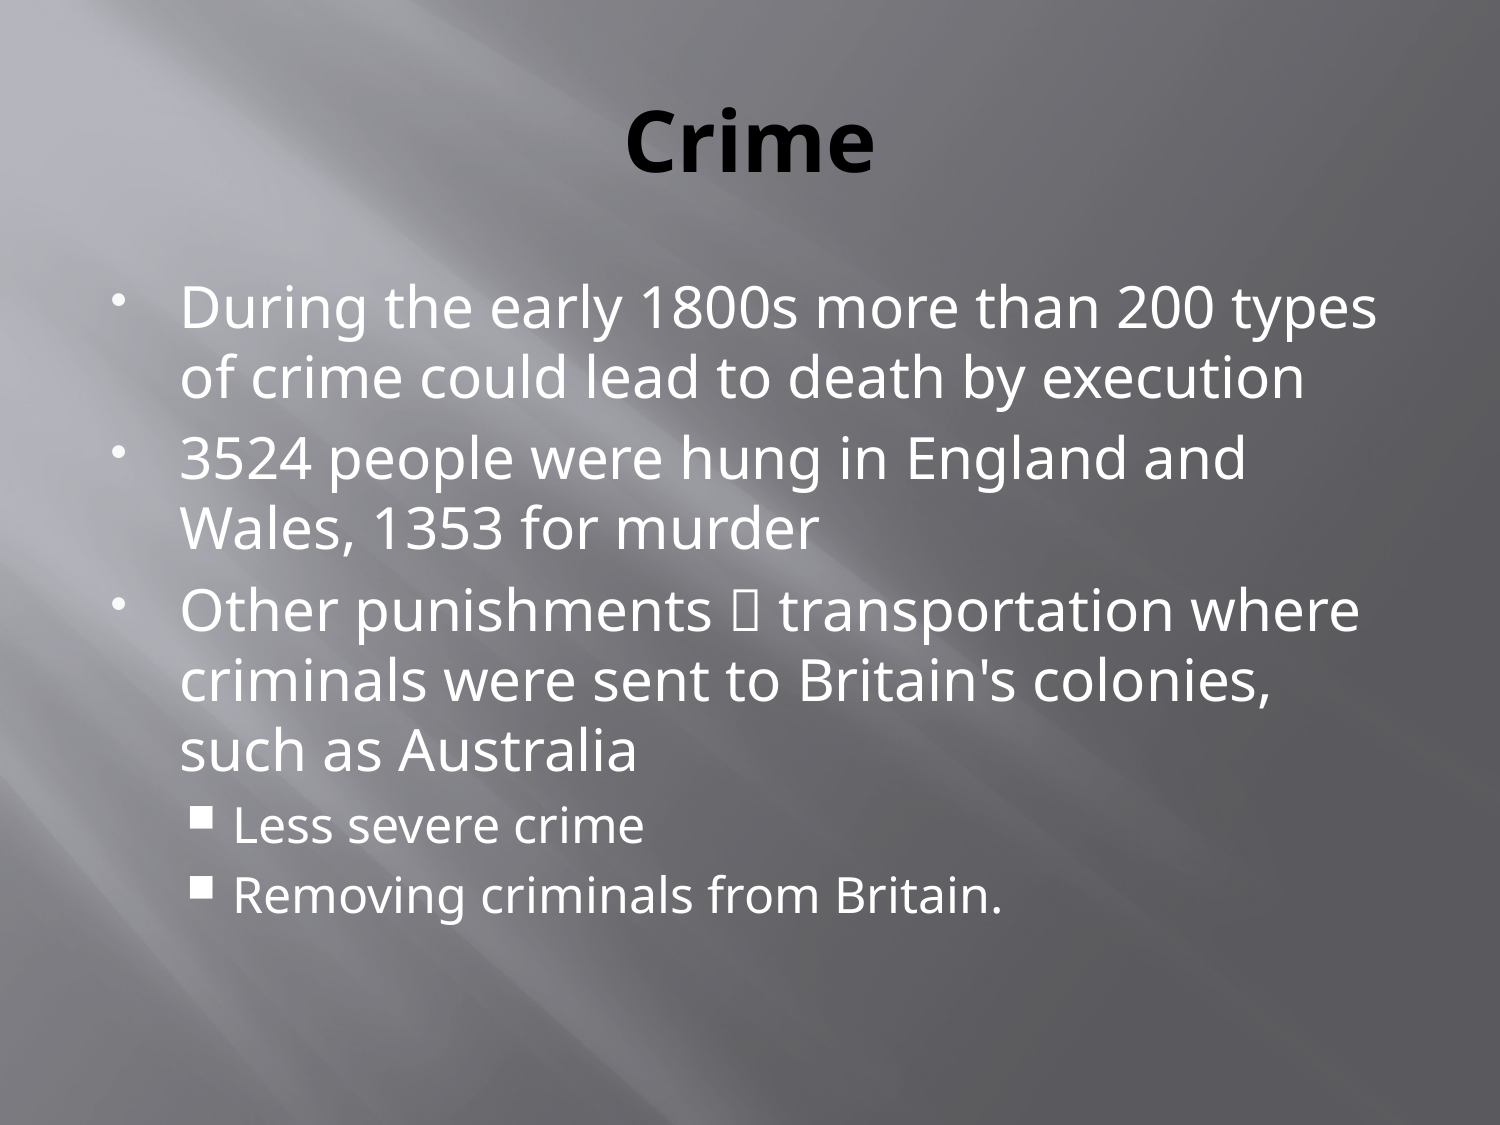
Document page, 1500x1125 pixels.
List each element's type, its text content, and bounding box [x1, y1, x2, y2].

list During the early 1800s more than 200 types of crime could lead to death by execution 3524 people were hung in England and Wales, 1353 for murder Other punishments  transportation where criminals were sent to Britain's colonies, such as Australia Less severe crime Removing criminals from Britain. [75, 262, 1425, 1035]
title Crime [75, 45, 1425, 233]
